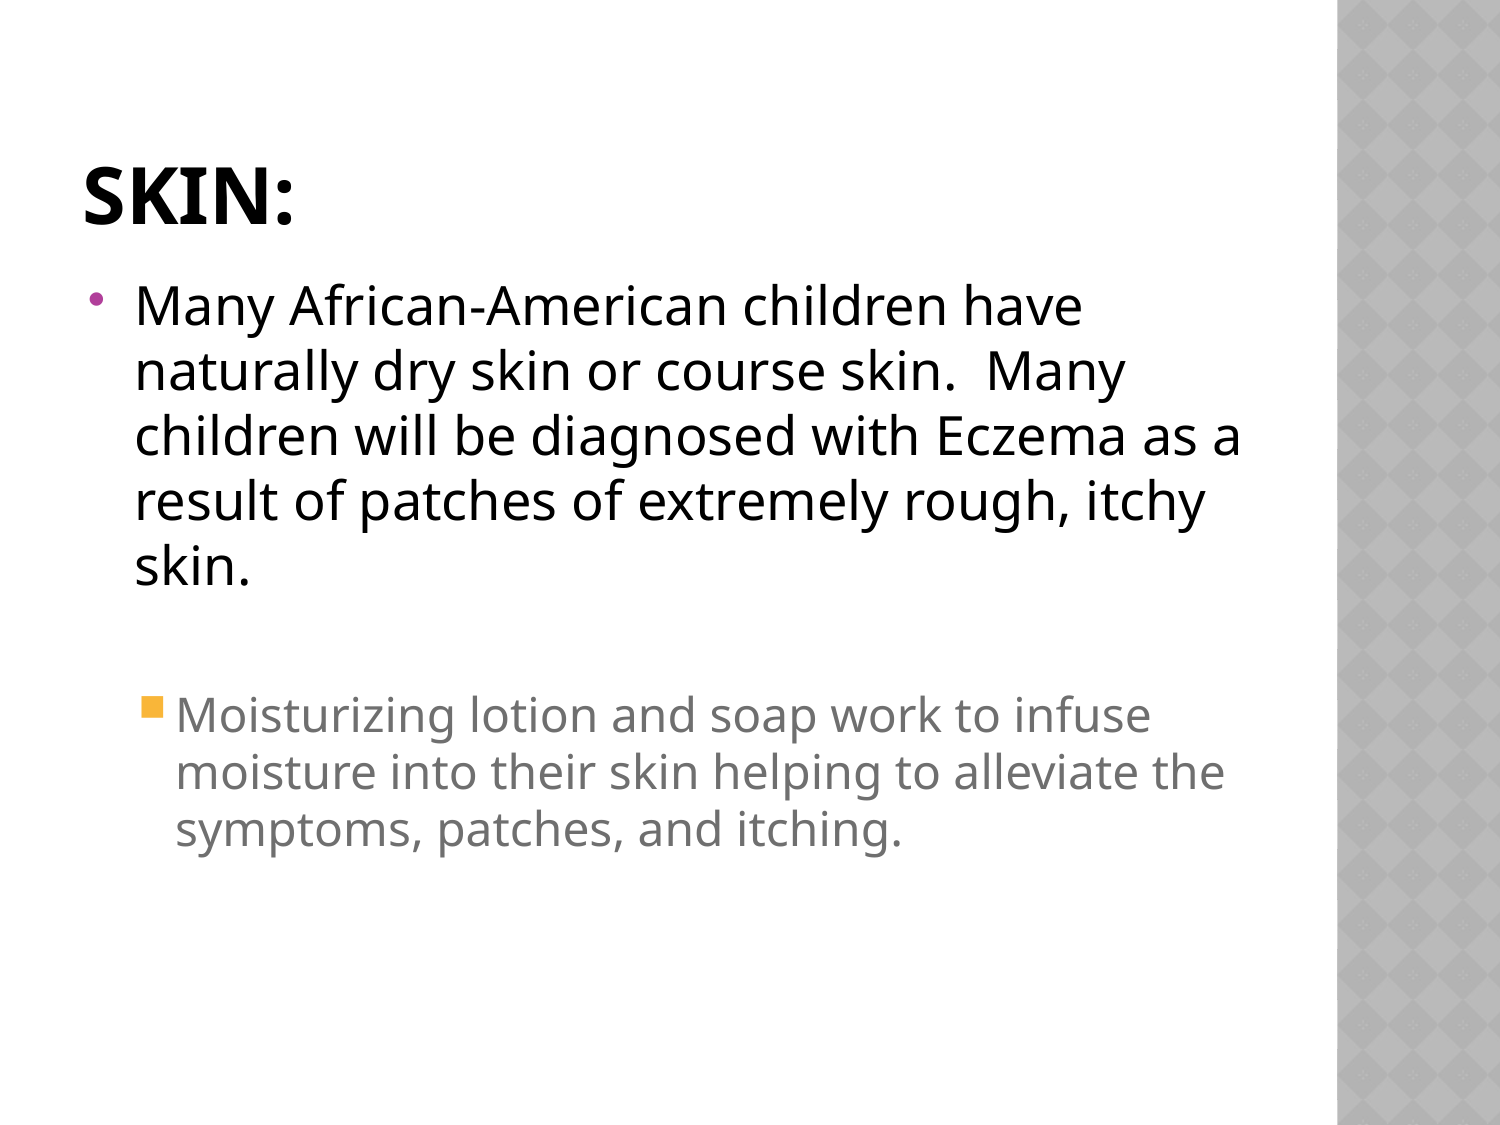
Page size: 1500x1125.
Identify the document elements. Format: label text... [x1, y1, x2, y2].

title Skin: [75, 52, 1263, 240]
list Many African-American children have naturally dry skin or course skin. Many children will be diagnosed with Eczema as a result of patches of extremely rough, itchy skin. Moisturizing lotion and soap work to infuse moisture into their skin helping to alleviate the symptoms, patches, and itching. [75, 264, 1263, 1059]
